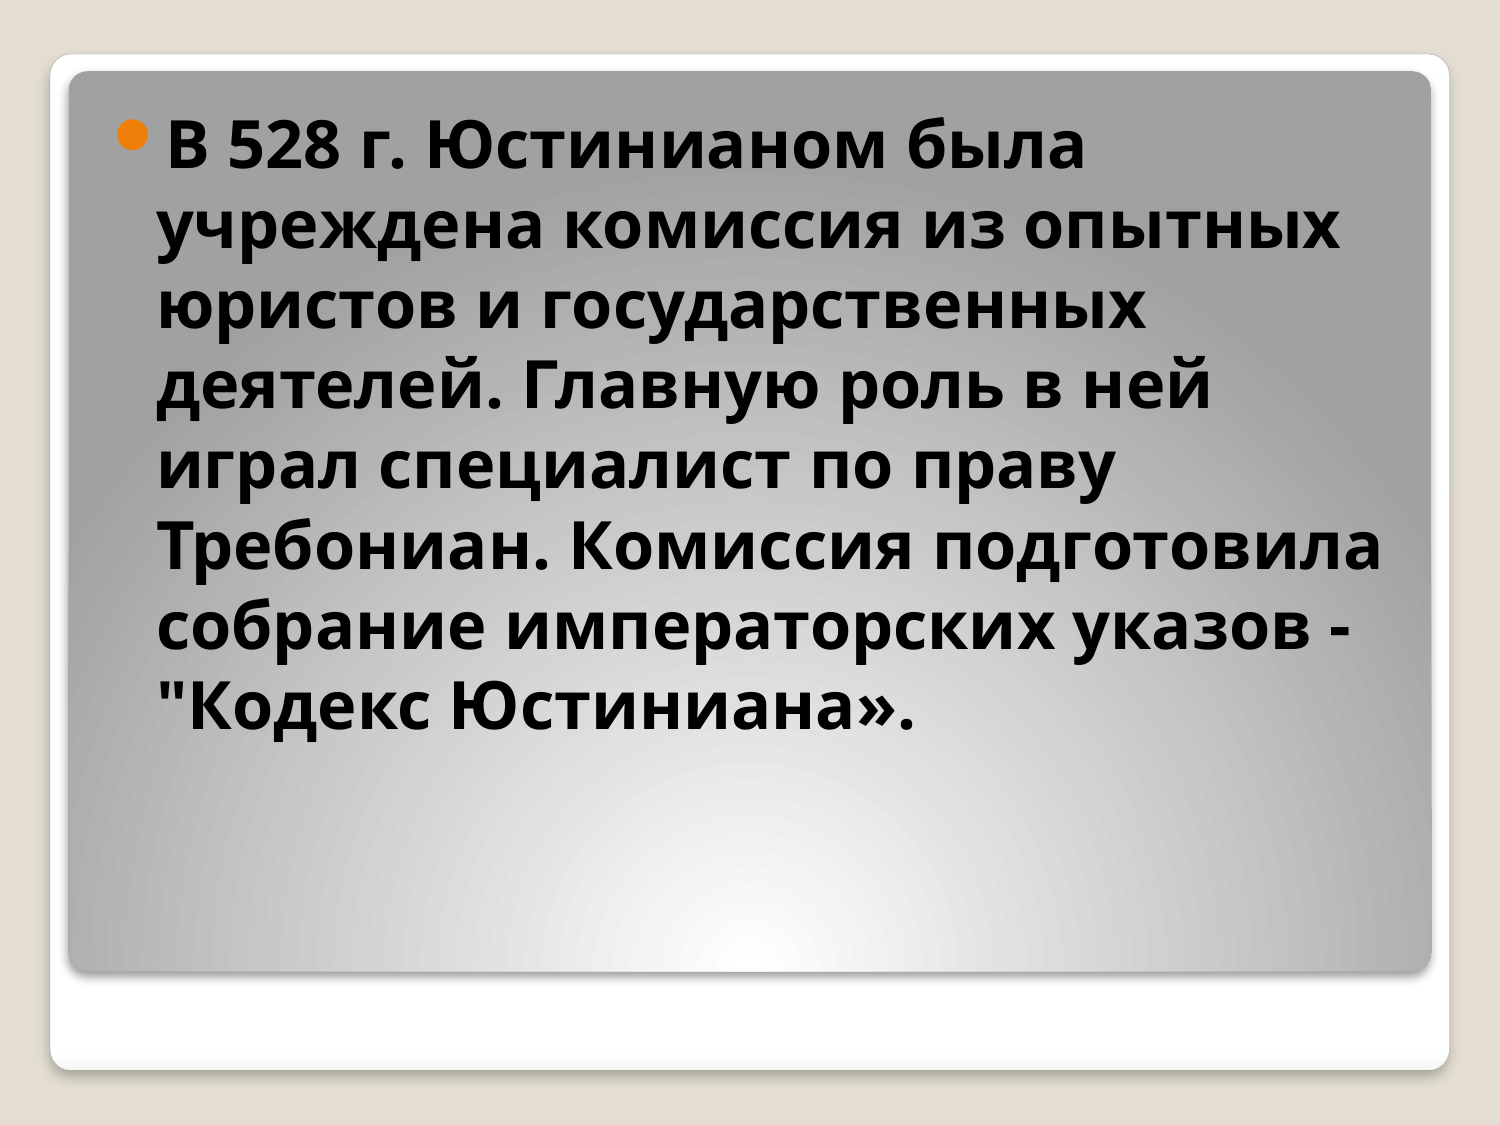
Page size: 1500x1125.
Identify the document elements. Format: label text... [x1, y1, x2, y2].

list В 528 г. Юстинианом была учреждена комиссия из опытных юристов и государственных деятелей. Главную роль в ней играл специалист по праву Требониан. Комиссия подготовила собрание императорских указов - "Кодекс Юстиниана». [82, 86, 1425, 1043]
